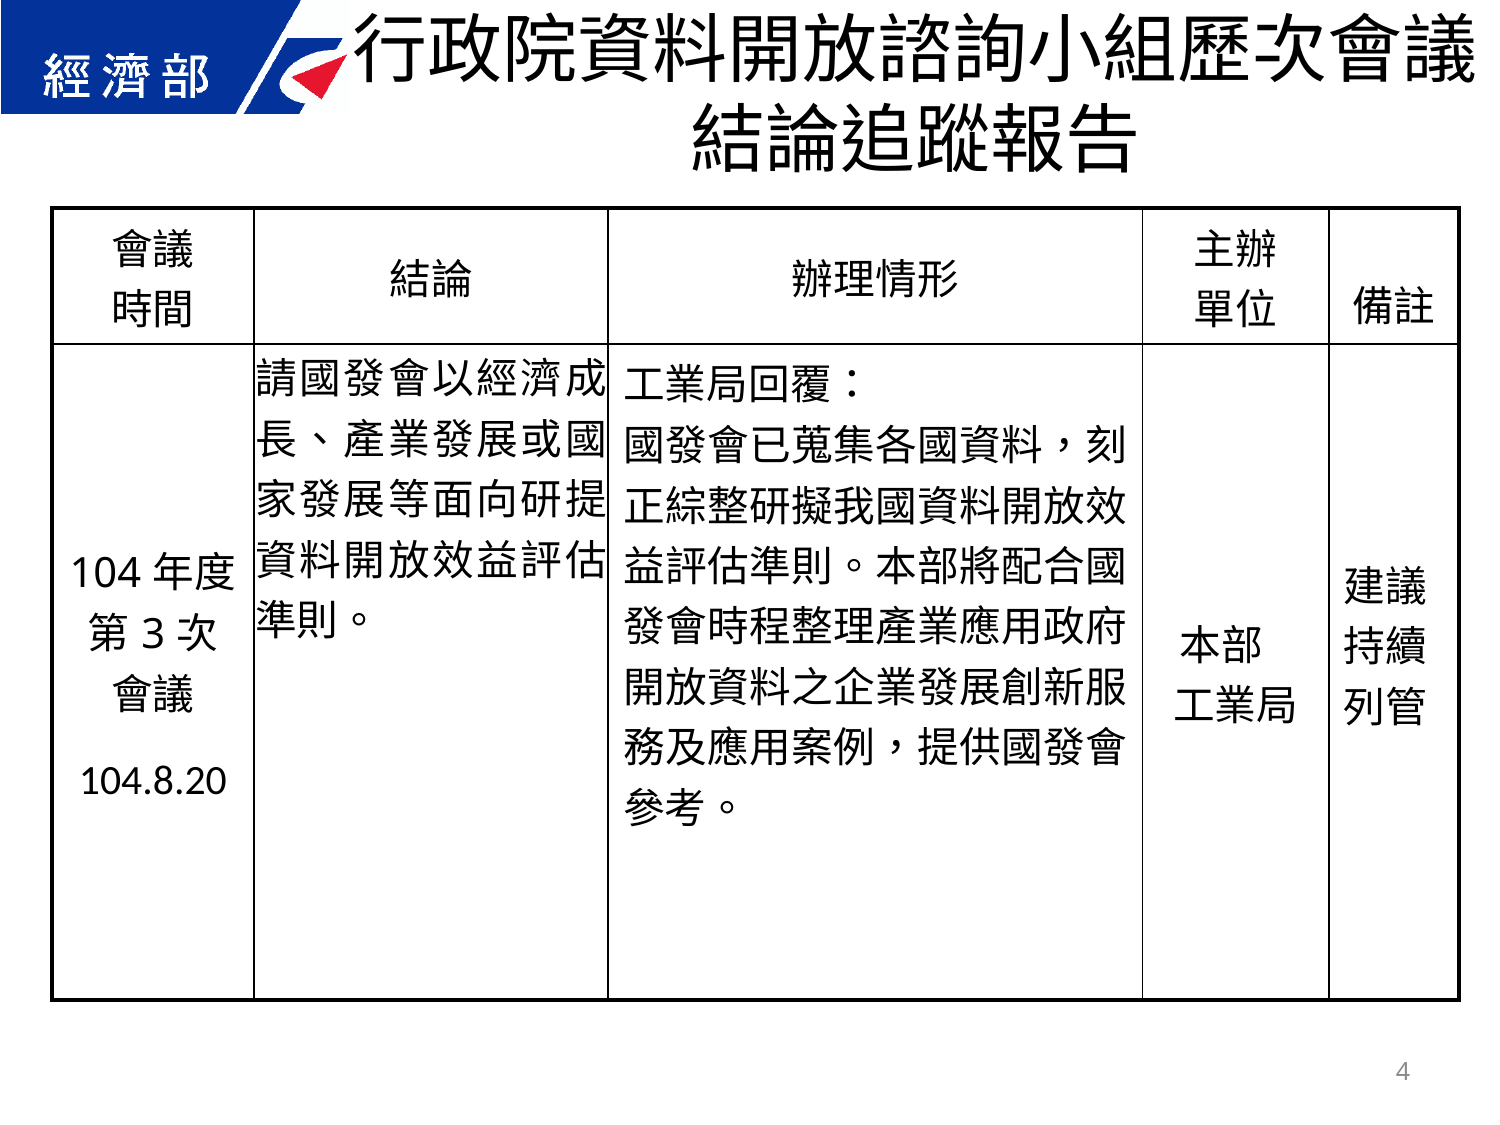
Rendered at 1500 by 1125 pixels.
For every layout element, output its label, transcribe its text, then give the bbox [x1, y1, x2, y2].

table_cell 本部 工業局 [1143, 345, 1328, 998]
text_box 行政院資料開放諮詢小組歷次會議結論追蹤報告 [324, 10, 1500, 173]
picture [0, 0, 350, 114]
table_header 辦理情形 [609, 210, 1142, 343]
table_header 結論 [255, 210, 607, 343]
table_cell 請國發會以經濟成長、產業發展或國家發展等面向研提資料開放效益評估準則。 [255, 345, 607, 998]
table_cell 建議持續列管 [1330, 345, 1457, 998]
table_cell 工業局回覆： 國發會已蒐集各國資料，刻正綜整研擬我國資料開放效益評估準則。本部將配合國發會時程整理產業應用政府開放資料之企業發展創新服務及應用案例，提供國發會參考。 [609, 345, 1142, 998]
table_header 備註 [1330, 210, 1457, 343]
table_cell 104年度第3次 會議 104.8.20 [54, 345, 253, 998]
slide_number 4 [1074, 1042, 1425, 1103]
table_header 主辦 單位 [1143, 210, 1328, 343]
table_header 會議 時間 [54, 210, 253, 343]
